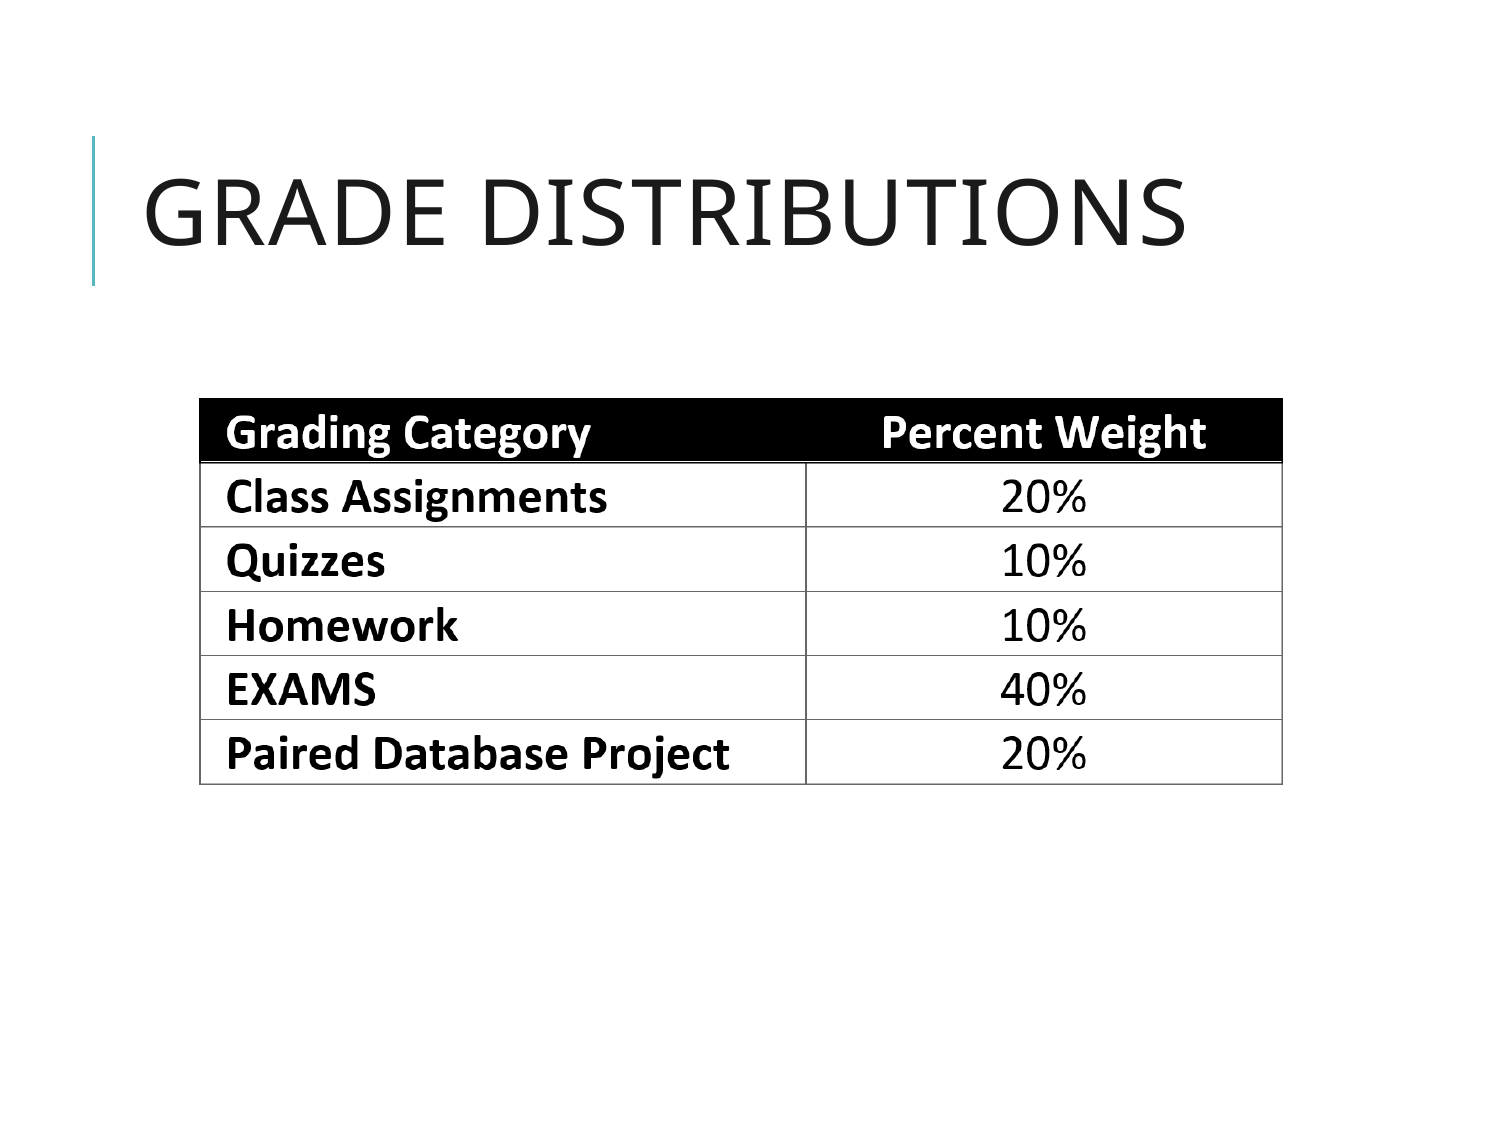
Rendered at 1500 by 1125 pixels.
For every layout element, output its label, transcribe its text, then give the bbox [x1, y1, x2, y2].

list [126, 375, 1322, 1035]
picture [160, 384, 1462, 854]
title Grade Distributions [126, 96, 1322, 342]
